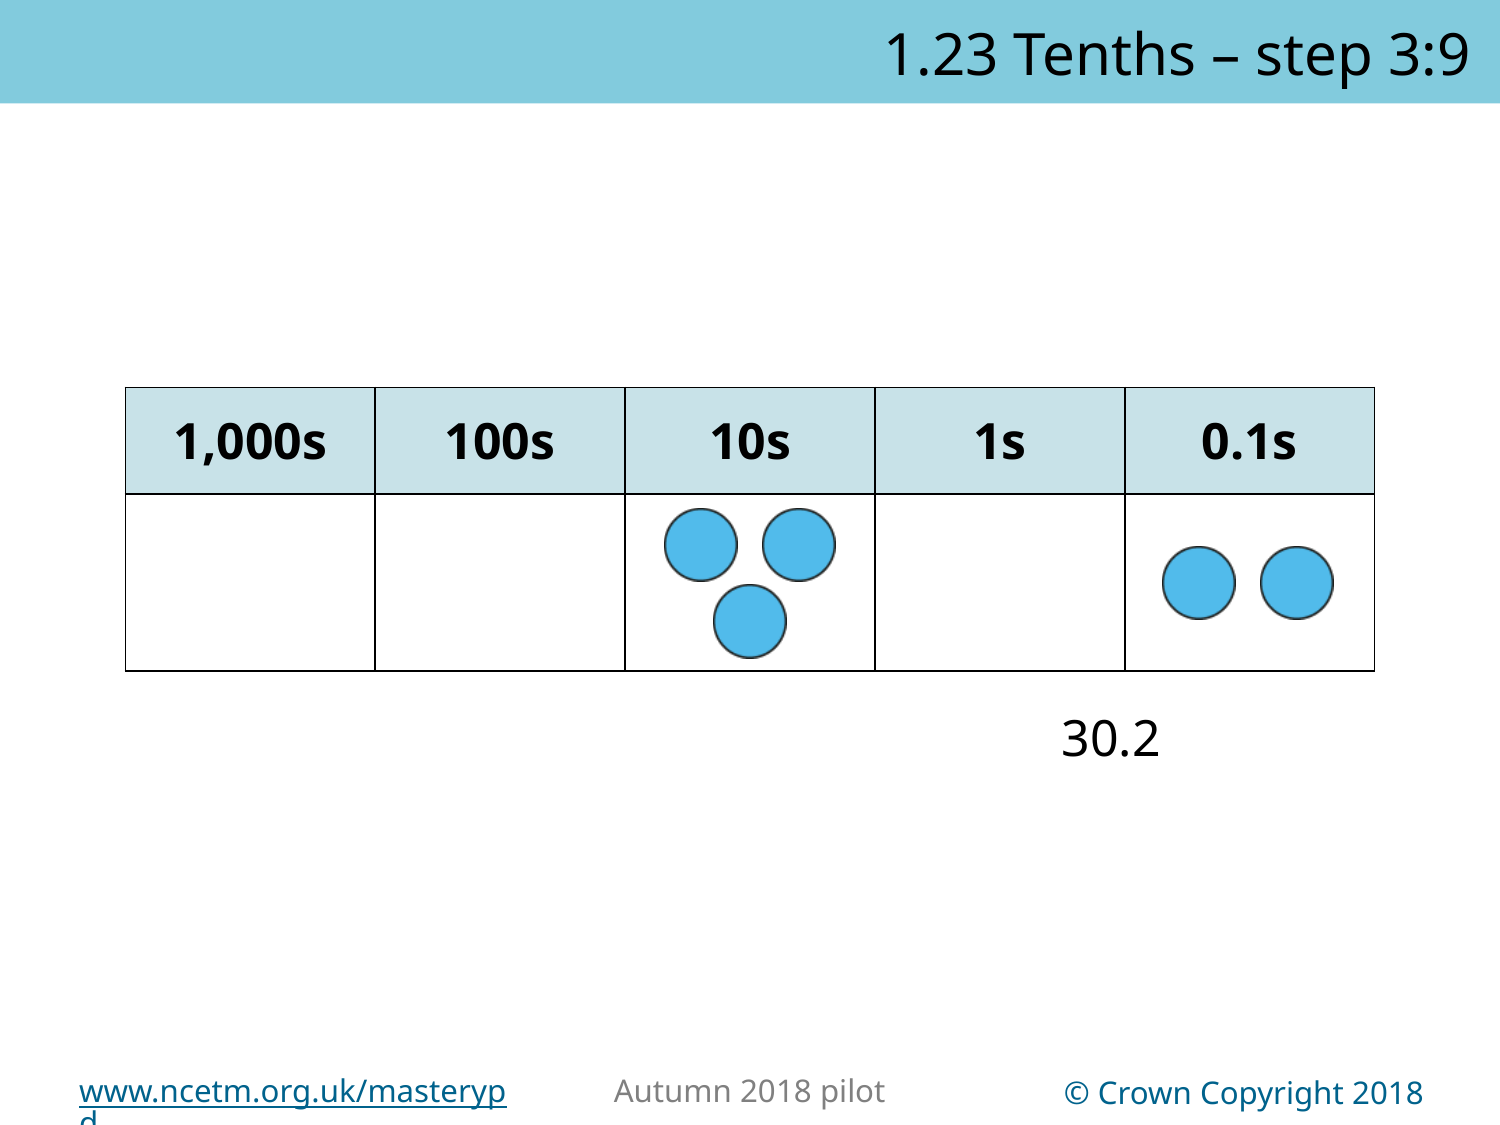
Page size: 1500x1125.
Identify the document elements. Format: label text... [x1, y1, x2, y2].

table_header 0.1s [1126, 388, 1374, 493]
list 1.23 Tenths – step 3:9 [0, 0, 1500, 104]
table_cell [376, 495, 624, 670]
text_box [663, 507, 837, 659]
table_header 1,000s [126, 388, 374, 493]
table_cell [626, 495, 874, 670]
text_box 30.2 [1046, 698, 1176, 774]
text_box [1161, 546, 1335, 621]
table_header 10s [626, 388, 874, 493]
table_cell [126, 495, 374, 670]
table_header 100s [376, 388, 624, 493]
table_header 1s [876, 388, 1124, 493]
table_cell [876, 495, 1124, 670]
table_cell [1126, 495, 1374, 670]
